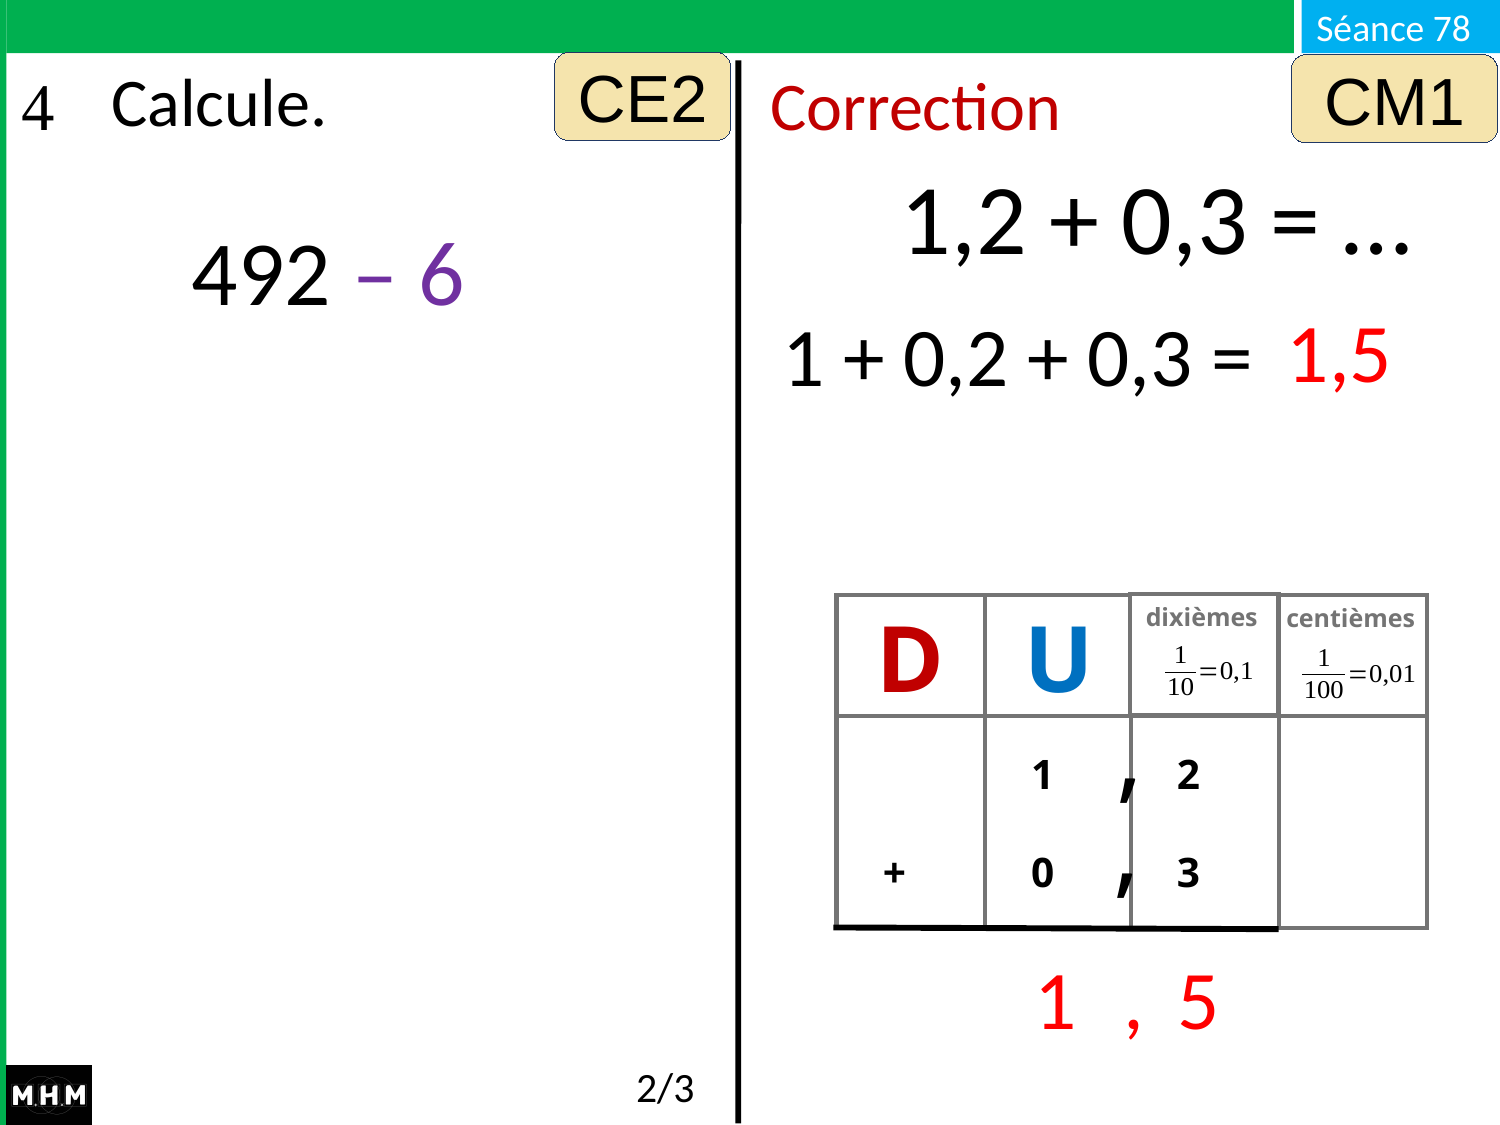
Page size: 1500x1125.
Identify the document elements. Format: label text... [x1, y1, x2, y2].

title Calcule. [739, 60, 1391, 150]
title Calcule. [96, 60, 738, 150]
text_box 5 [1162, 938, 1234, 1054]
text_box 1 + 0,2 + 0,3 = … [767, 295, 1500, 411]
list 2/3 [602, 1059, 729, 1120]
text_box 1 [1019, 938, 1091, 1054]
text_box Correction [755, 63, 1108, 153]
text_box 492 – 6 [177, 206, 649, 442]
picture [6, 1065, 92, 1125]
text_box CE2 [554, 52, 731, 141]
text_box 1,5 [1272, 292, 1445, 407]
text_box CM1 [1291, 54, 1498, 143]
text_box , [1091, 938, 1161, 1054]
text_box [836, 593, 1428, 928]
text_box 1,2 + 0,3 = … [885, 147, 1500, 283]
